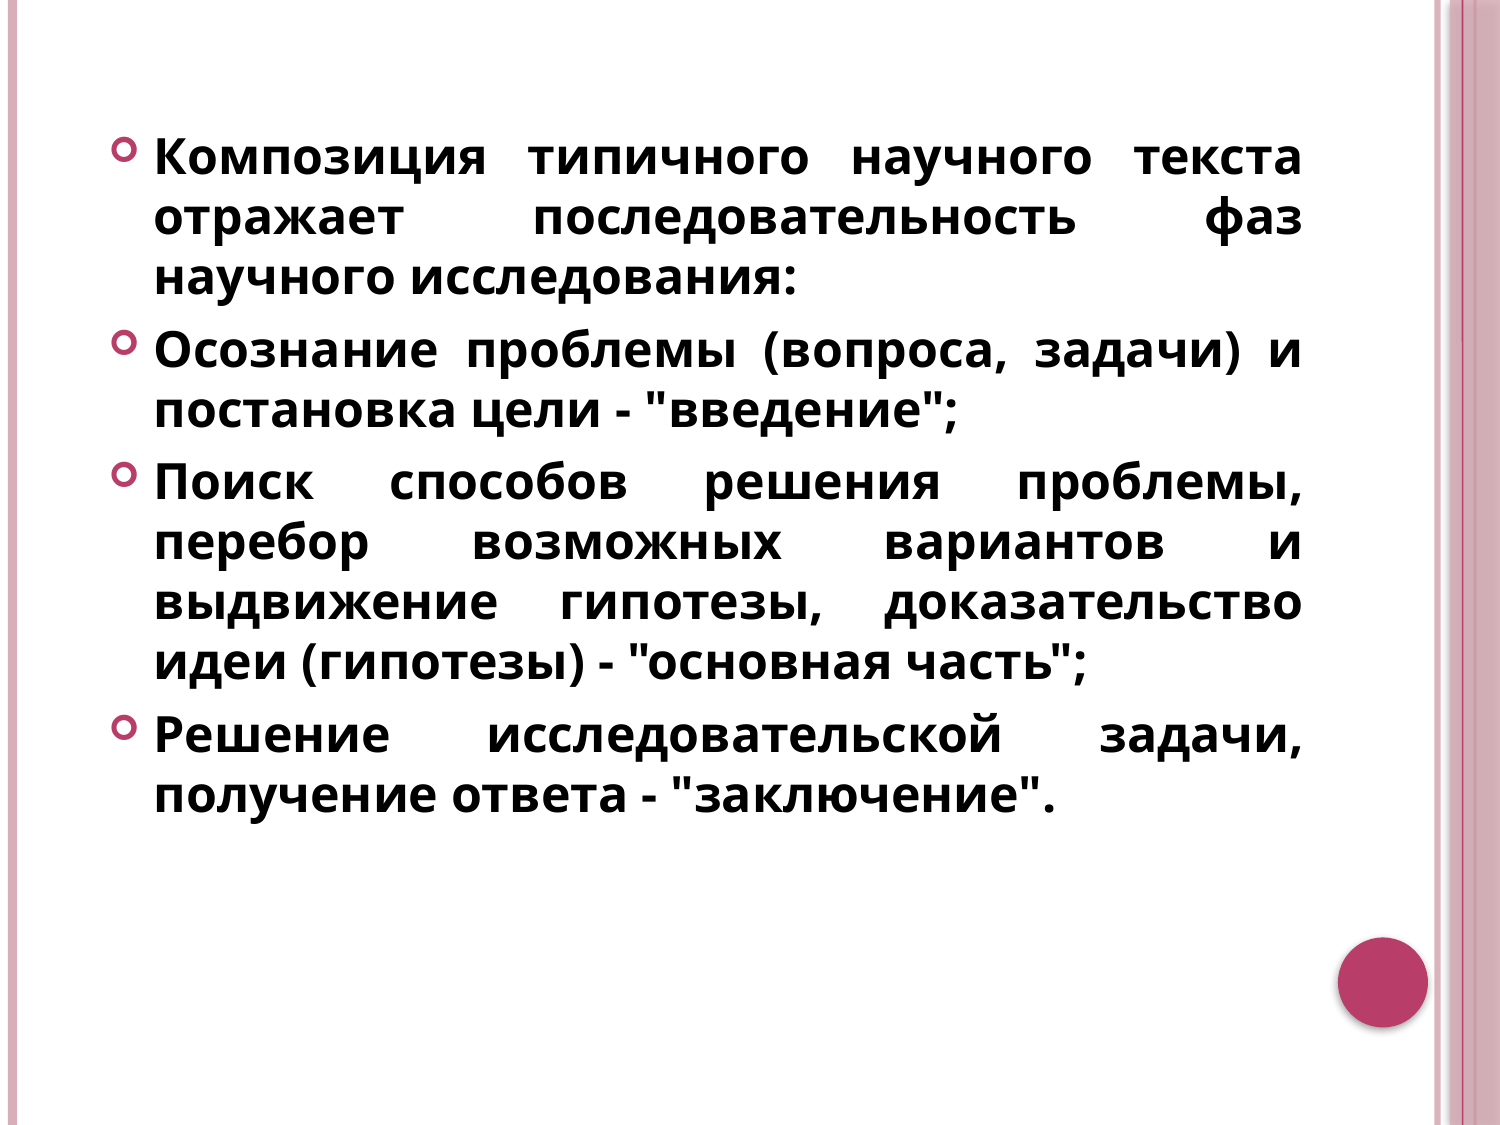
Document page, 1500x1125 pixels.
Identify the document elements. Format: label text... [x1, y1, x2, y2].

list Композиция типичного научного текста отражает последовательность фаз научного исследования: Осознание проблемы (вопроса, задачи) и постановка цели - "введение"; Поиск способов решения проблемы, перебор возможных вариантов и выдвижение гипотезы, доказательство идеи (гипотезы) - "основная часть"; Решение исследовательской задачи, получение ответа - "заключение". [93, 117, 1319, 917]
